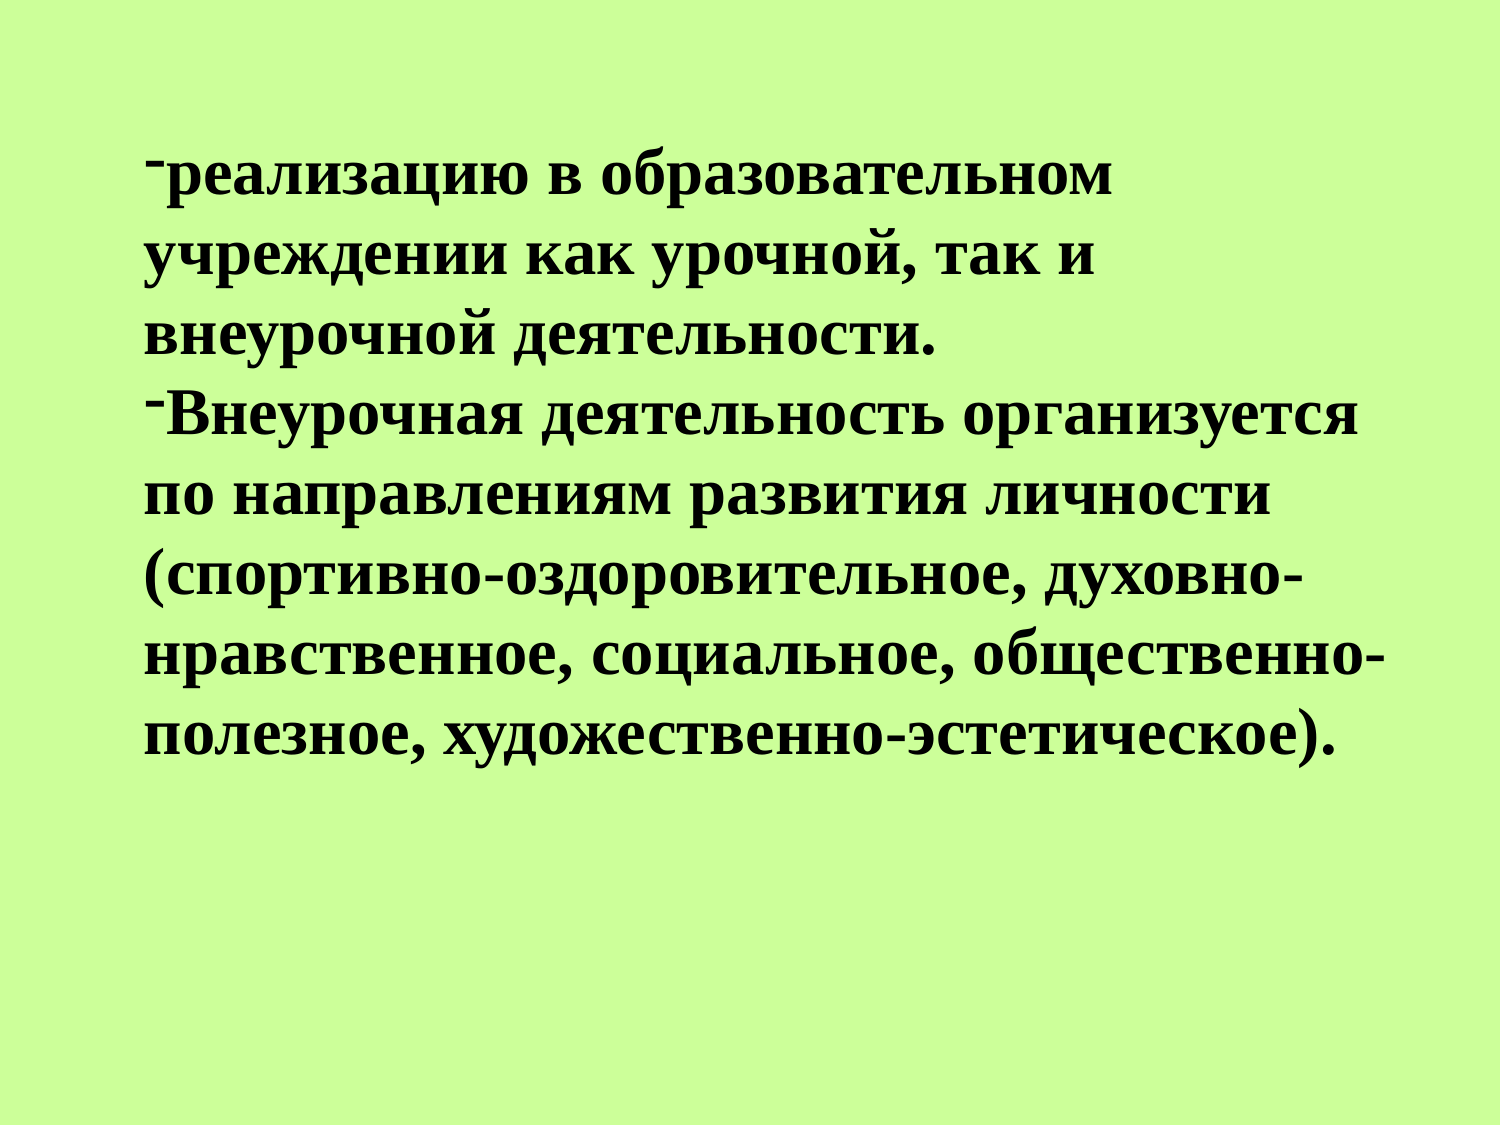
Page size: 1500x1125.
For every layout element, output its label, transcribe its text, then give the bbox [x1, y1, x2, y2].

text_box реализацию в образовательном учреждении как урочной, так и внеурочной деятельности. Внеурочная деятельность организуется по направлениям развития личности (спортивно-оздоровительное, духовно-нравственное, социальное, общественно-полезное, художественно-эстетическое). [128, 120, 1407, 776]
